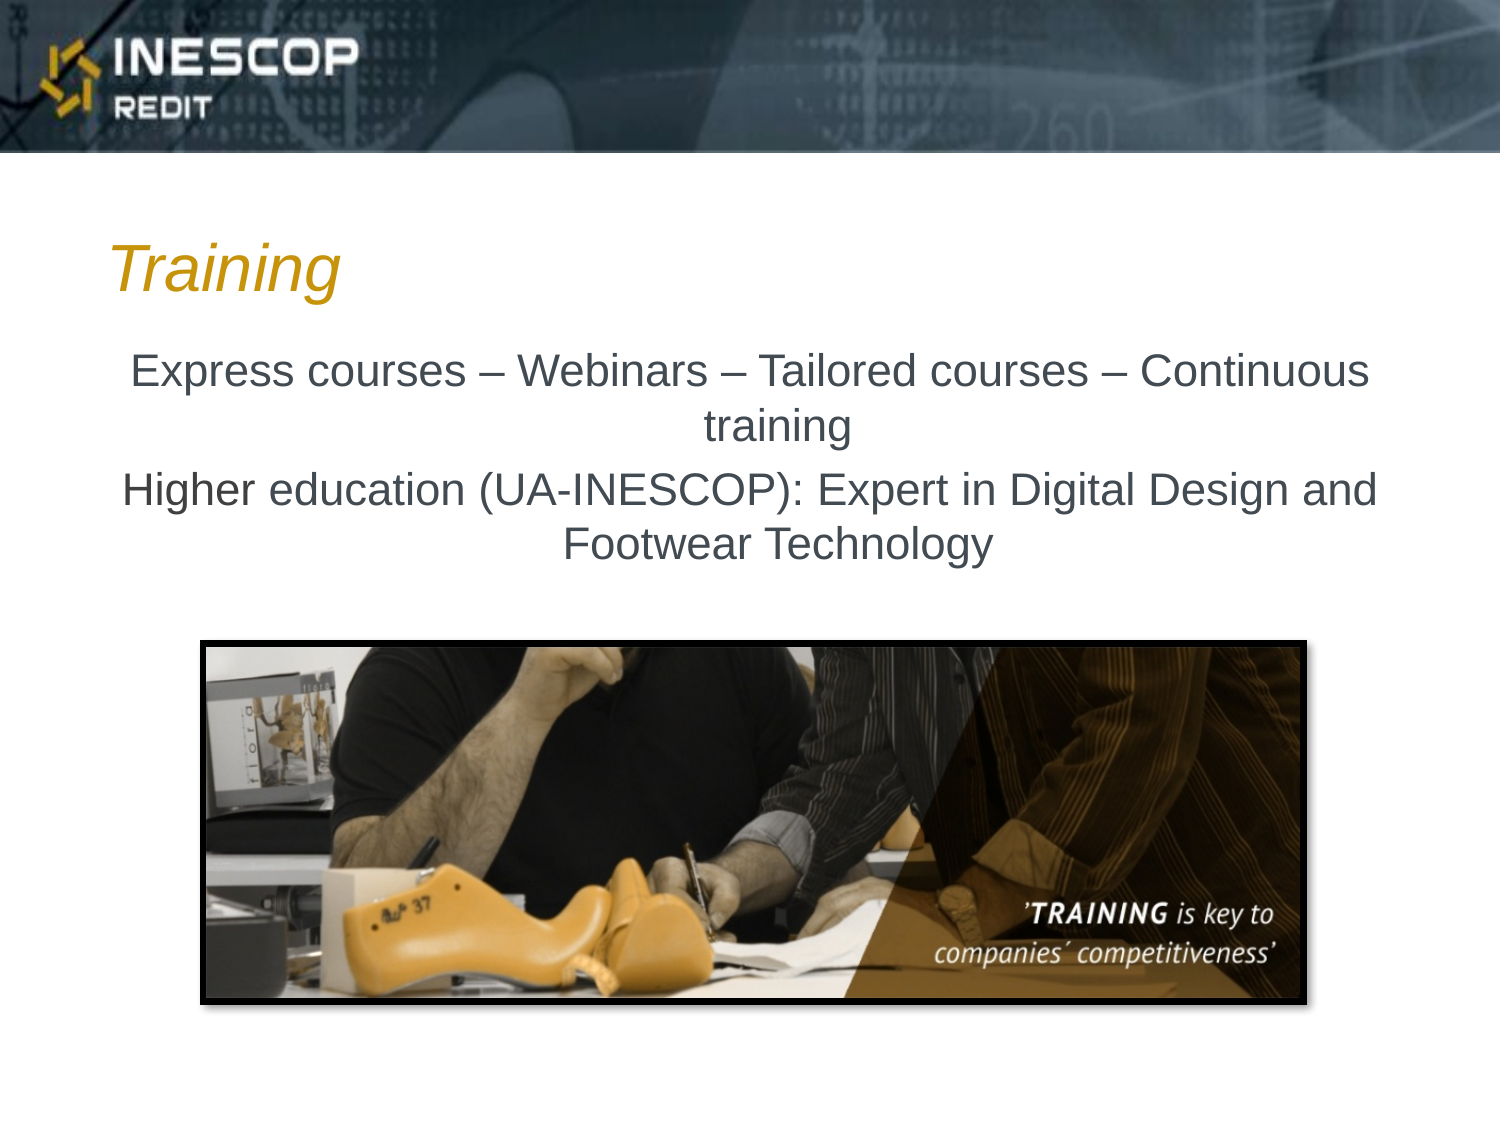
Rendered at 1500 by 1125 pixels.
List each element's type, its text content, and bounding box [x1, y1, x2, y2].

text_box Express courses – Webinars – Tailored courses – Continuous training Higher education (UA-INESCOP): Expert in Digital Design and Footwear Technology [85, 333, 1414, 574]
picture [205, 646, 1301, 999]
title Training [91, 216, 1442, 328]
picture [0, 0, 1500, 153]
